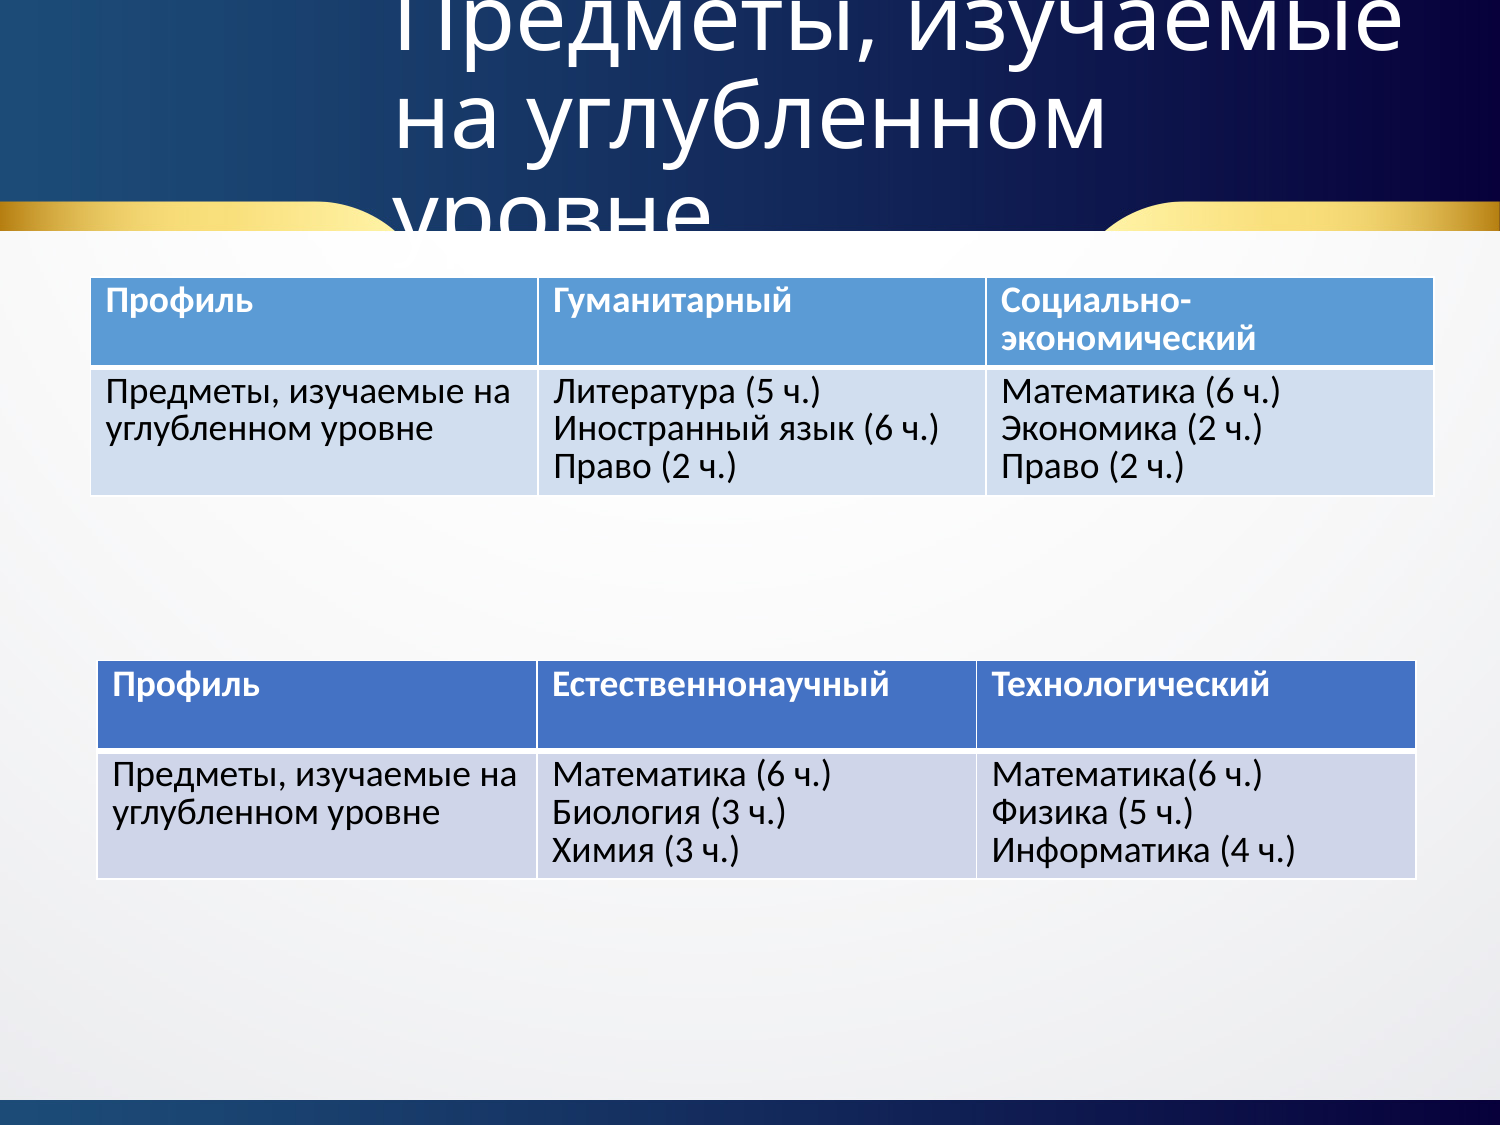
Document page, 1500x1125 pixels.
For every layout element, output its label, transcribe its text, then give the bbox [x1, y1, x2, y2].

table_header Естественнонаучный [538, 661, 976, 748]
picture [0, 0, 1500, 1125]
table_cell Предметы, изучаемые на углубленном уровне [98, 754, 536, 878]
table_cell Математика(6 ч.) Физика (5 ч.) Информатика (4 ч.) [977, 754, 1415, 878]
table_header Профиль [91, 278, 537, 365]
table_header Технологический [977, 661, 1415, 748]
title Предметы, изучаемые на углубленном уровне [377, 10, 1468, 229]
table_cell Предметы, изучаемые на углубленном уровне [91, 370, 537, 495]
table_header Профиль [98, 661, 536, 748]
table_cell Математика (6 ч.) Экономика (2 ч.) Право (2 ч.) [987, 370, 1433, 495]
table_cell Литература (5 ч.) Иностранный язык (6 ч.) Право (2 ч.) [539, 370, 985, 495]
table_header Социально-экономический [987, 278, 1433, 365]
table_header Гуманитарный [539, 278, 985, 365]
table_cell Математика (6 ч.) Биология (3 ч.) Химия (3 ч.) [538, 754, 976, 878]
